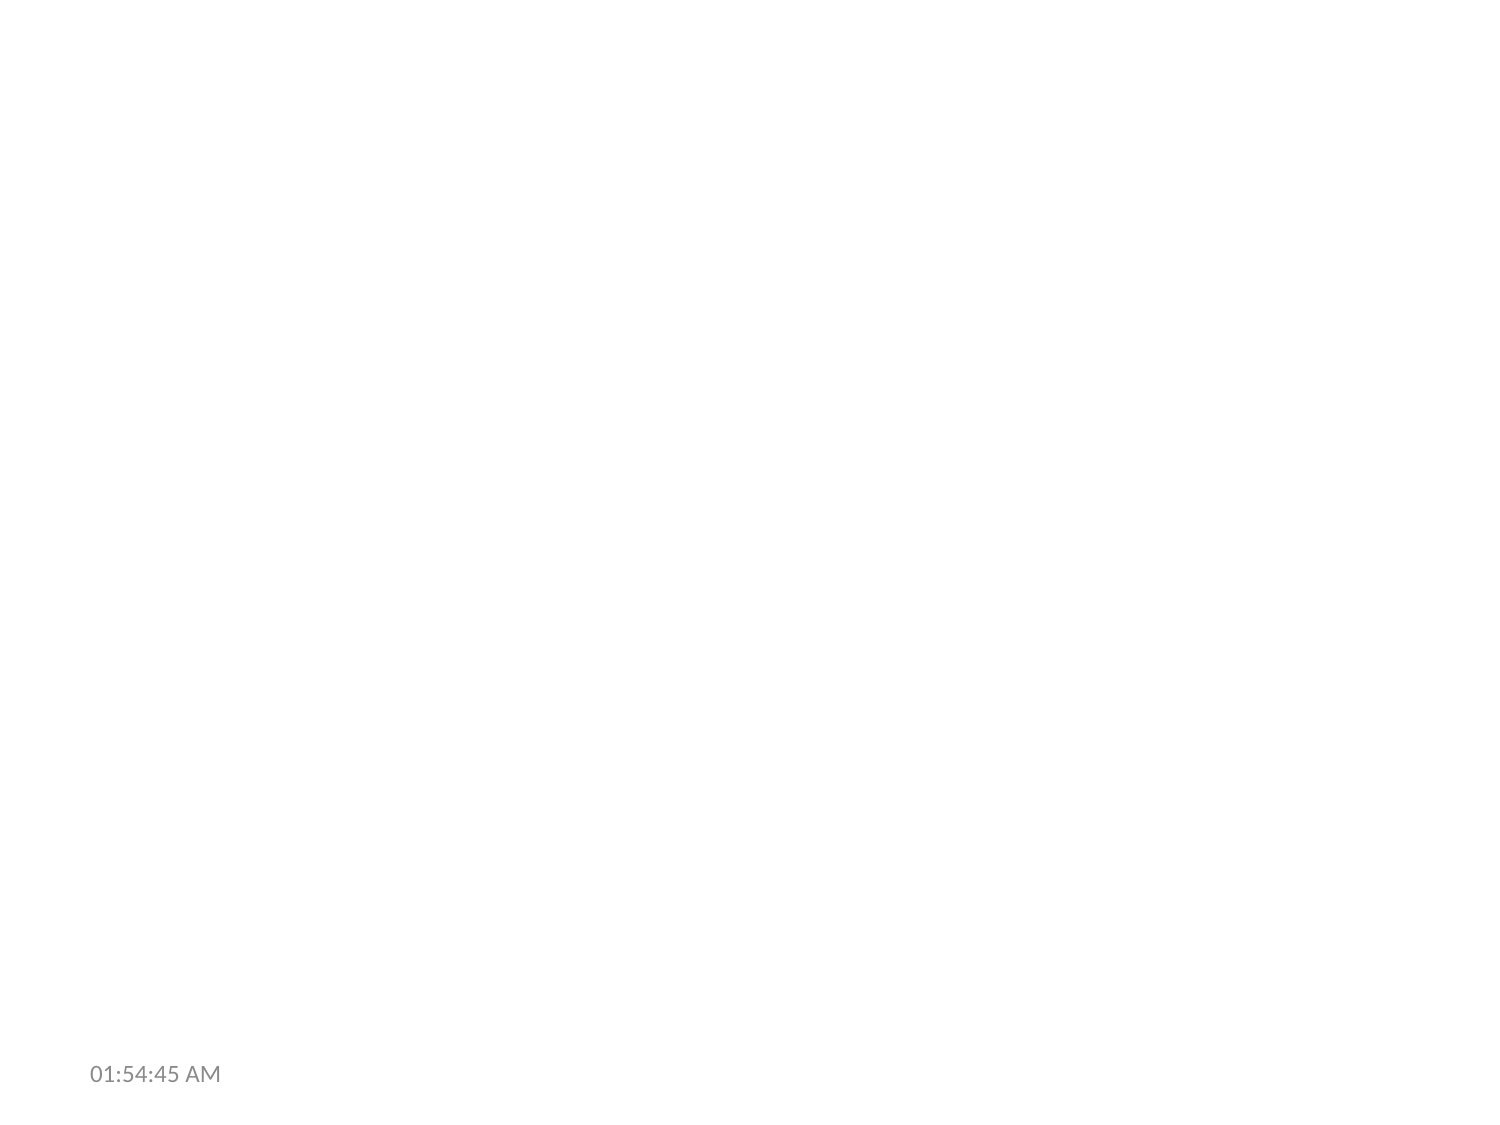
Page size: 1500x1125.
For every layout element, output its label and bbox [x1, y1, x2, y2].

slide_number [75, 1042, 425, 1103]
